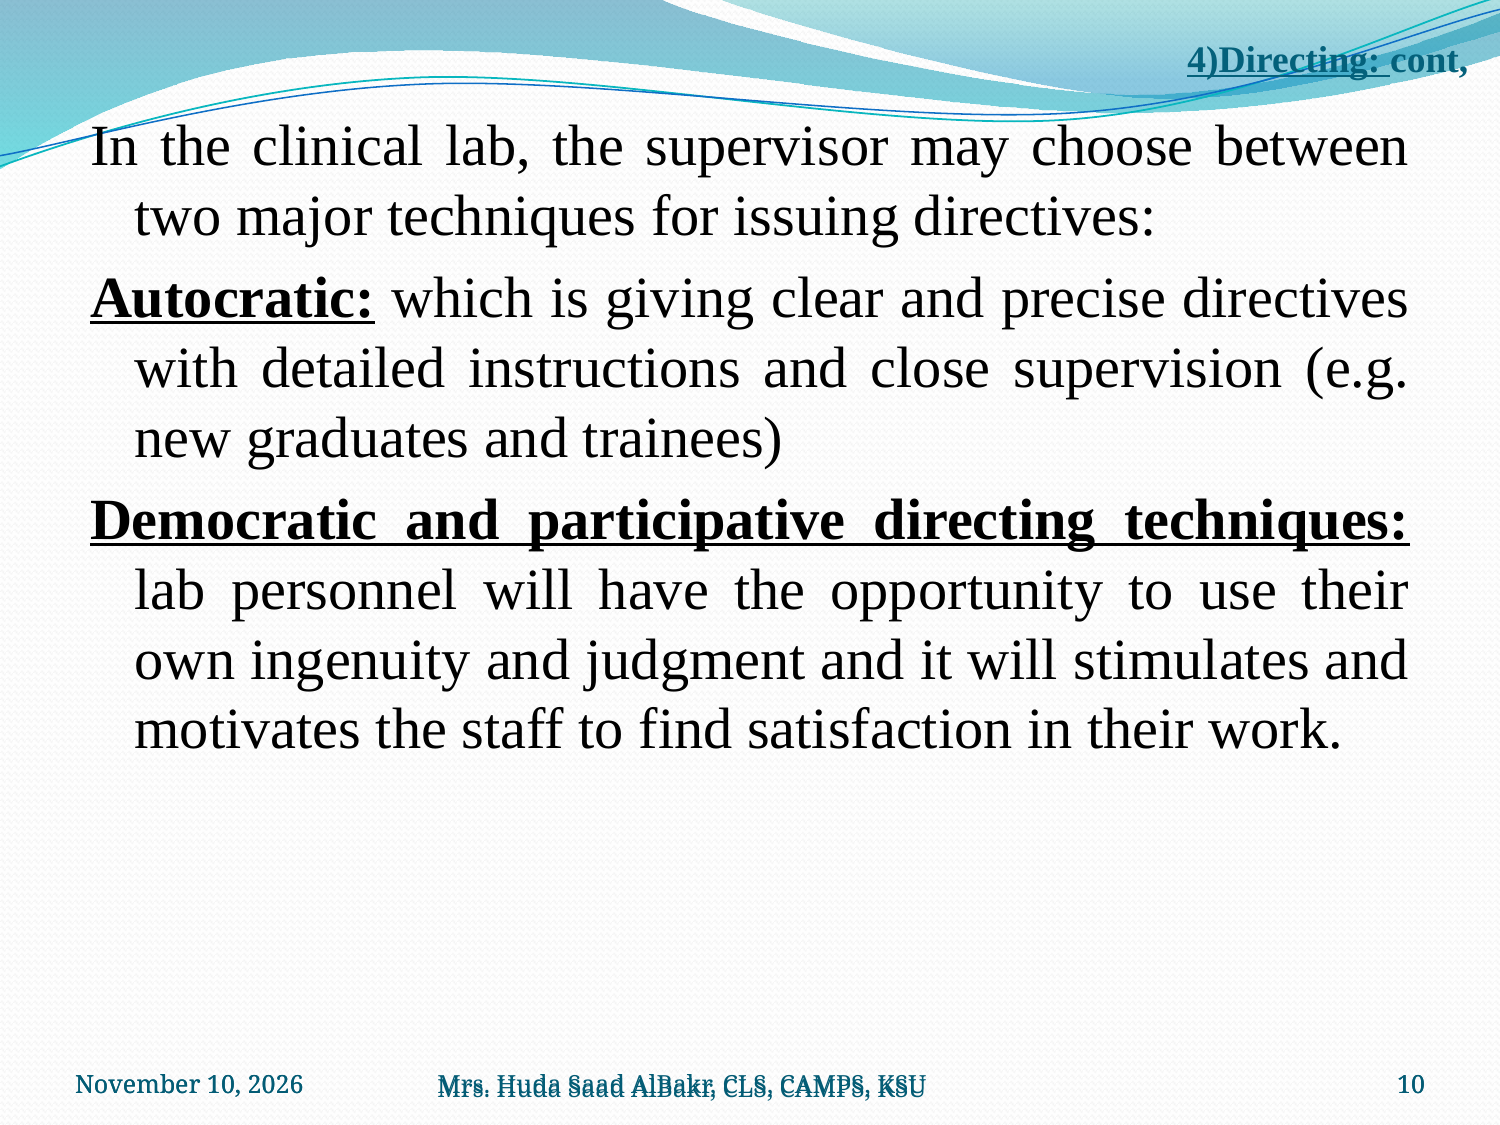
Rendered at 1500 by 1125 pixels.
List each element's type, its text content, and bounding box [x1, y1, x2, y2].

text_box Mrs. Huda Saad AlBakr, CLS, CAMPS, KSU [437, 1042, 988, 1103]
title 4)Directing: cont, [1187, 12, 1488, 81]
list In the clinical lab, the supervisor may choose between two major techniques for issuing directives: Autocratic: which is giving clear and precise directives with detailed instructions and close supervision (e.g. new graduates and trainees) Democratic and participative directing techniques: lab personnel will have the opportunity to use their own ingenuity and judgment and it will stimulates and motivates the staff to find satisfaction in their work. [74, 99, 1426, 1006]
text_box October 11, 2010 [75, 1042, 425, 1103]
text_box 10 [1299, 1042, 1425, 1103]
